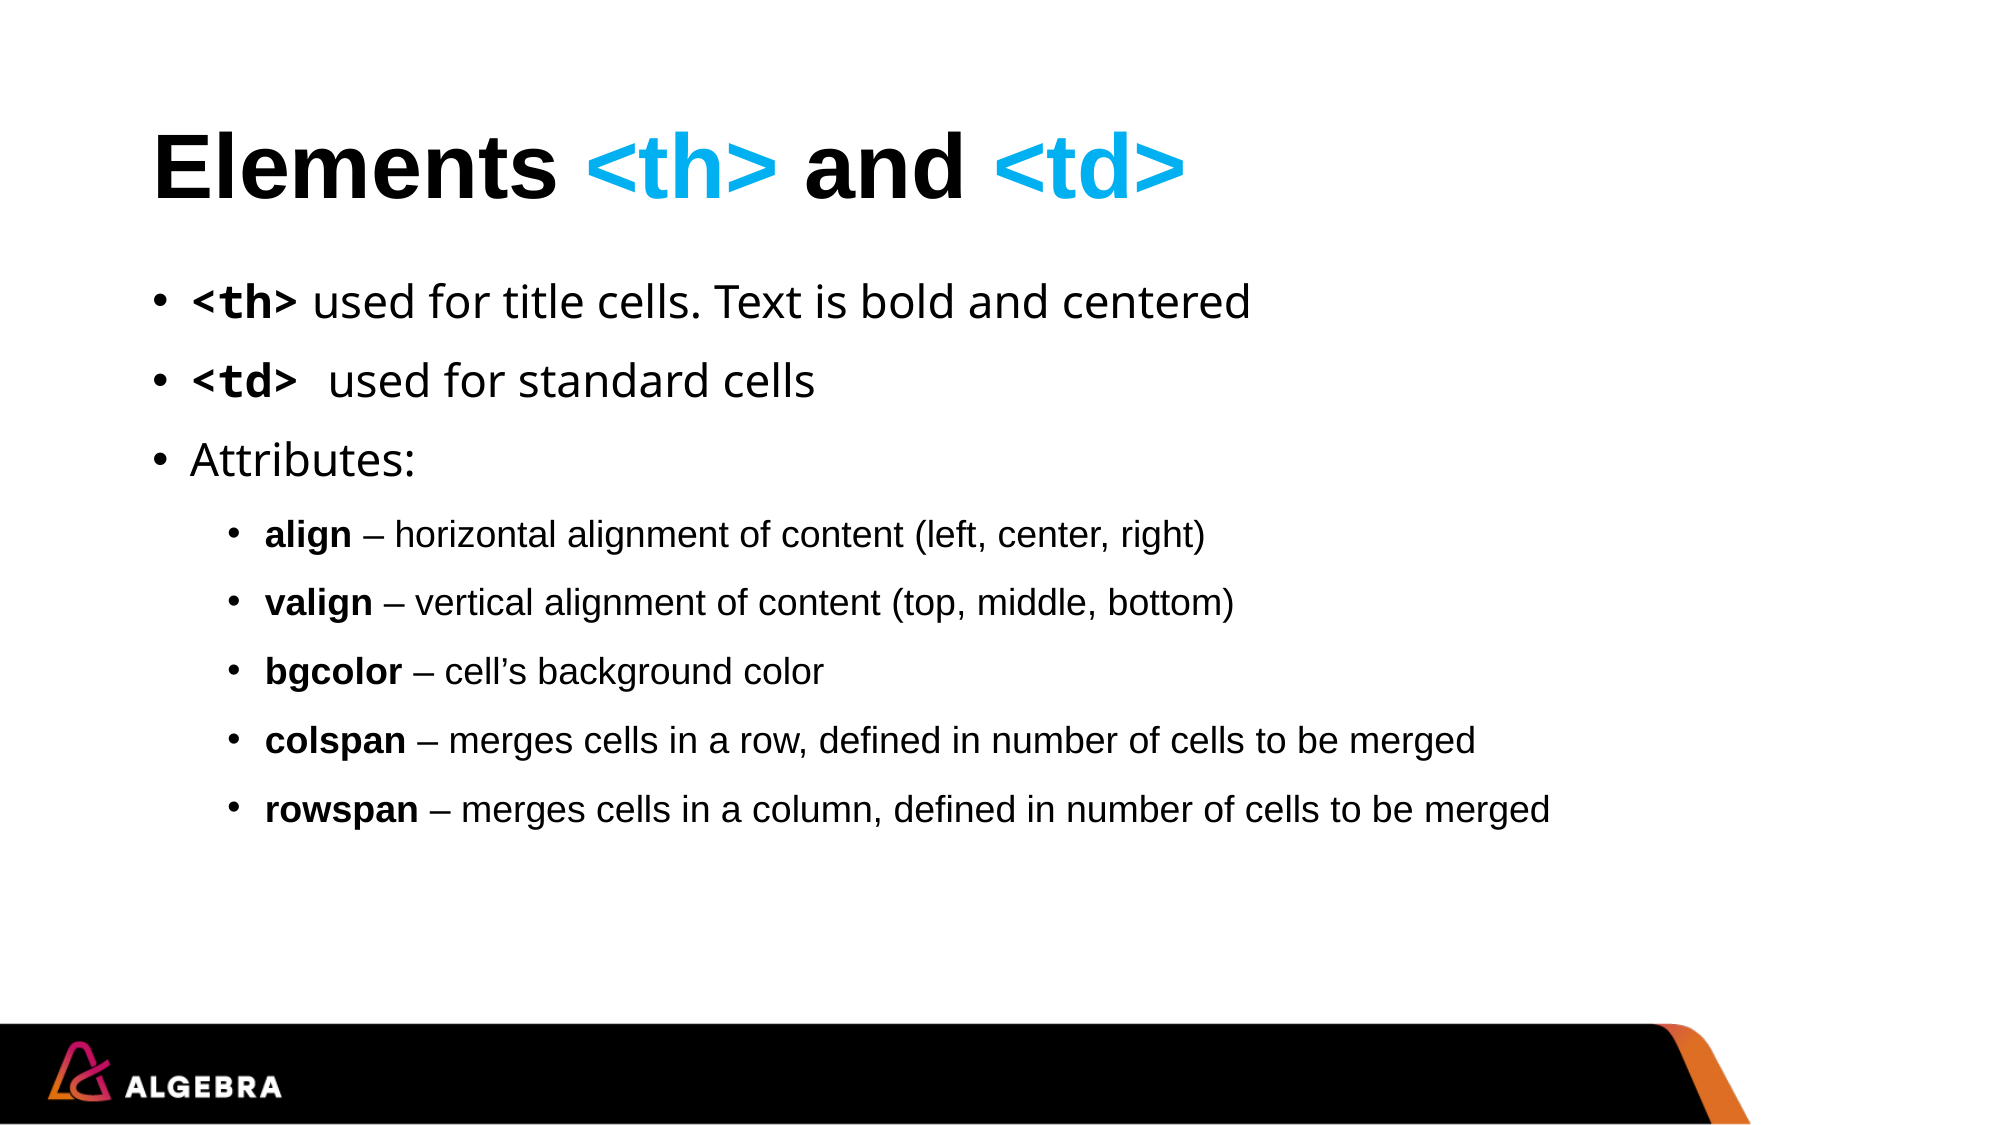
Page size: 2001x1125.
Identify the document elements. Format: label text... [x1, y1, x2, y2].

title Elements <th> and <td> [137, 59, 1863, 261]
list <th> used for title cells. Text is bold and centered <td> used for standard cells Attributes: align – horizontal alignment of content (left, center, right) valign – vertical alignment of content (top, middle, bottom) bgcolor – cell’s background color colspan – merges cells in a row, defined in number of cells to be merged rowspan – merges cells in a column, defined in number of cells to be merged [137, 261, 1863, 1094]
picture [0, 1023, 1958, 1125]
